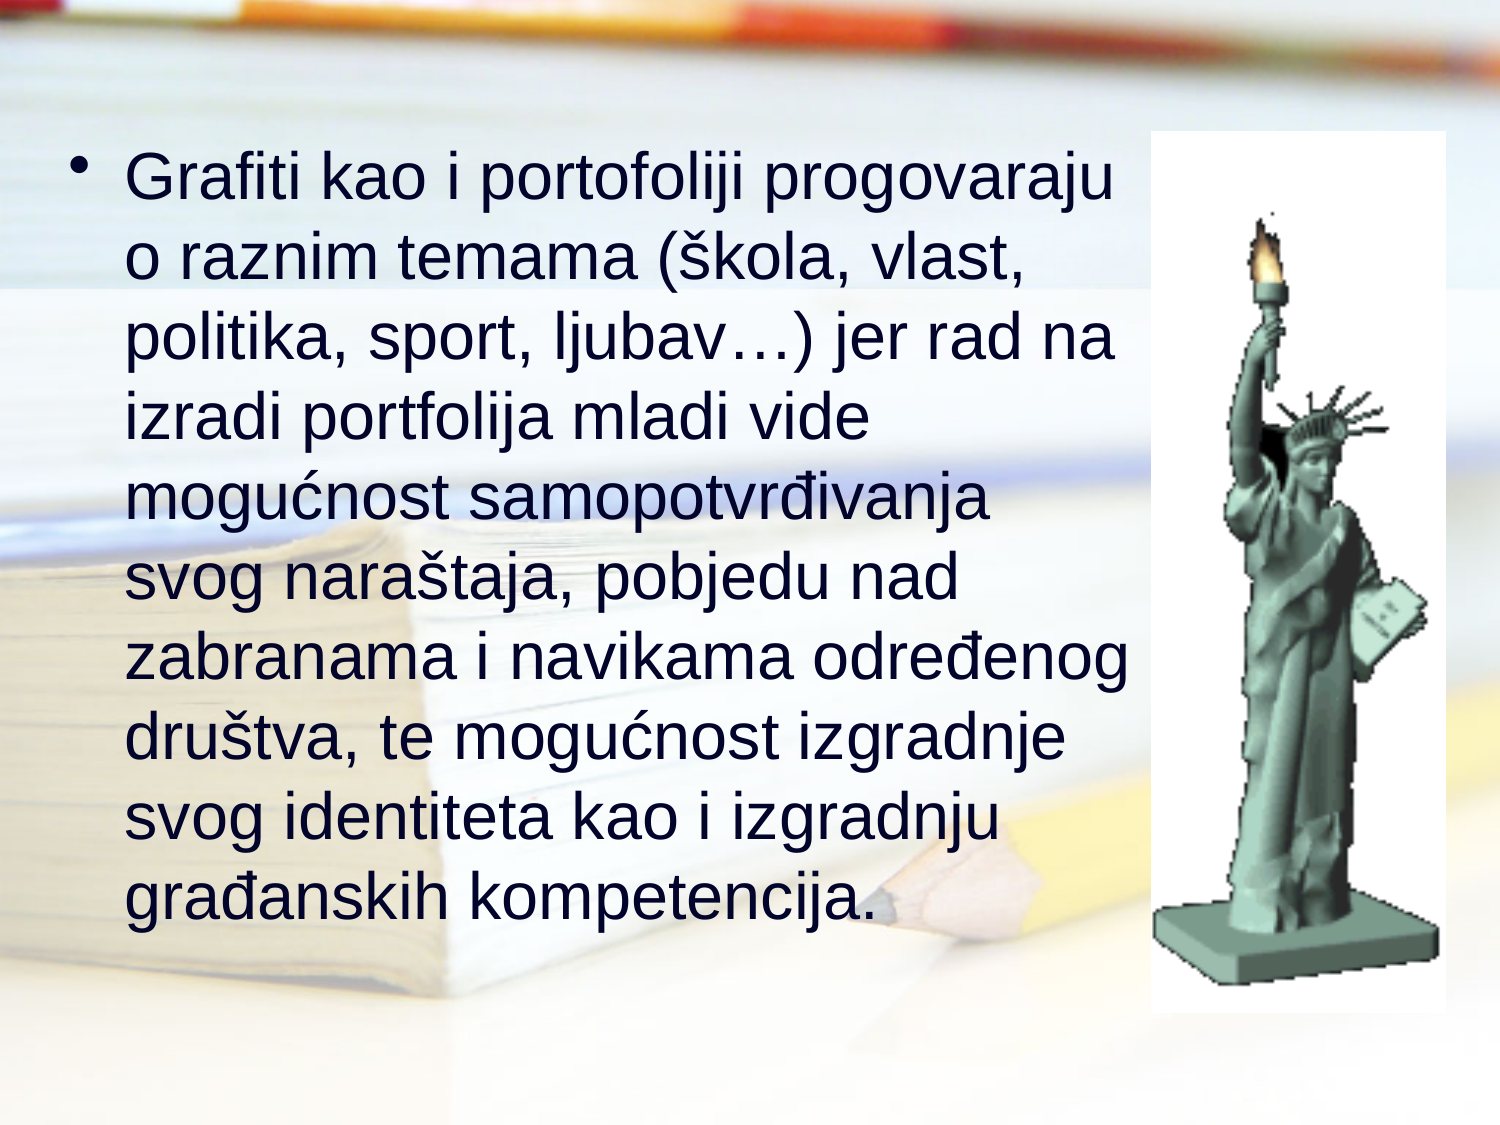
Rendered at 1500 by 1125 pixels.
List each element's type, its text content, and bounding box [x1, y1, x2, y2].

list Grafiti kao i portofoliji progovaraju o raznim temama (škola, vlast, politika, sport, ljubav…) jer rad na izradi portfolija mladi vide mogućnost samopotvrđivanja svog naraštaja, pobjedu nad zabranama i navikama određenog društva, te mogućnost izgradnje svog identiteta kao i izgradnju građanskih kompetencija. [53, 125, 1152, 988]
picture [0, 0, 1500, 1125]
